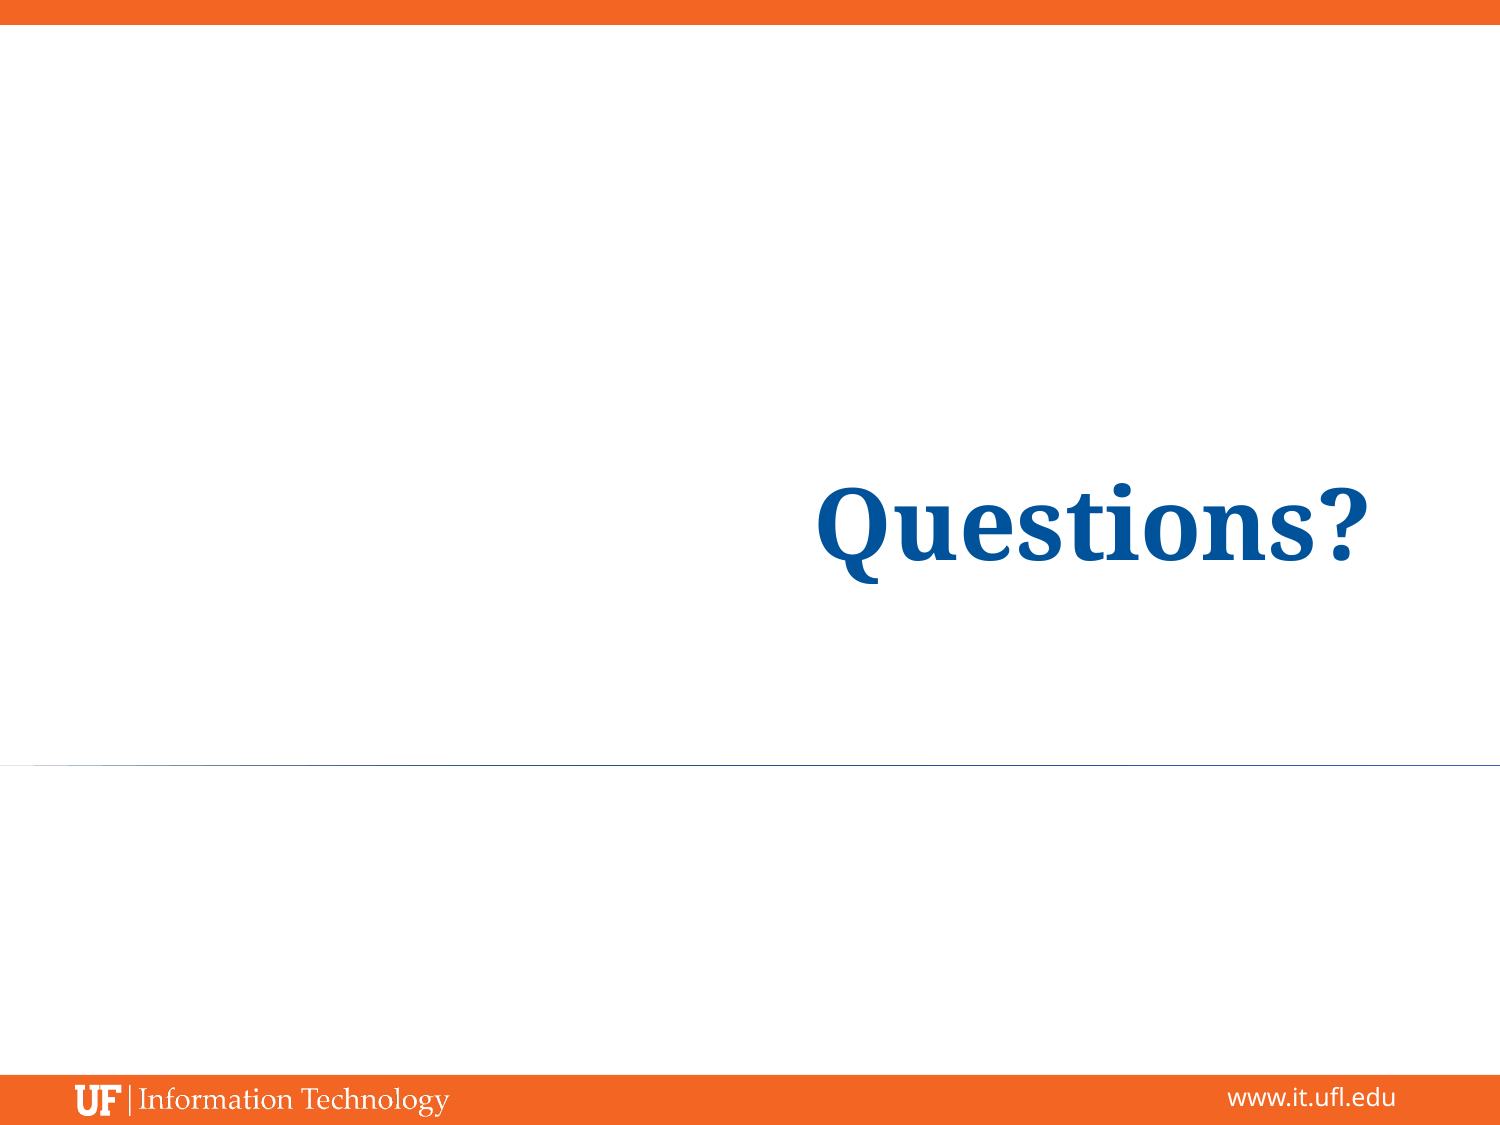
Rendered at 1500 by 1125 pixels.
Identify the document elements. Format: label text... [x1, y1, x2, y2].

picture [75, 1083, 450, 1117]
title Questions? [112, 287, 1388, 588]
